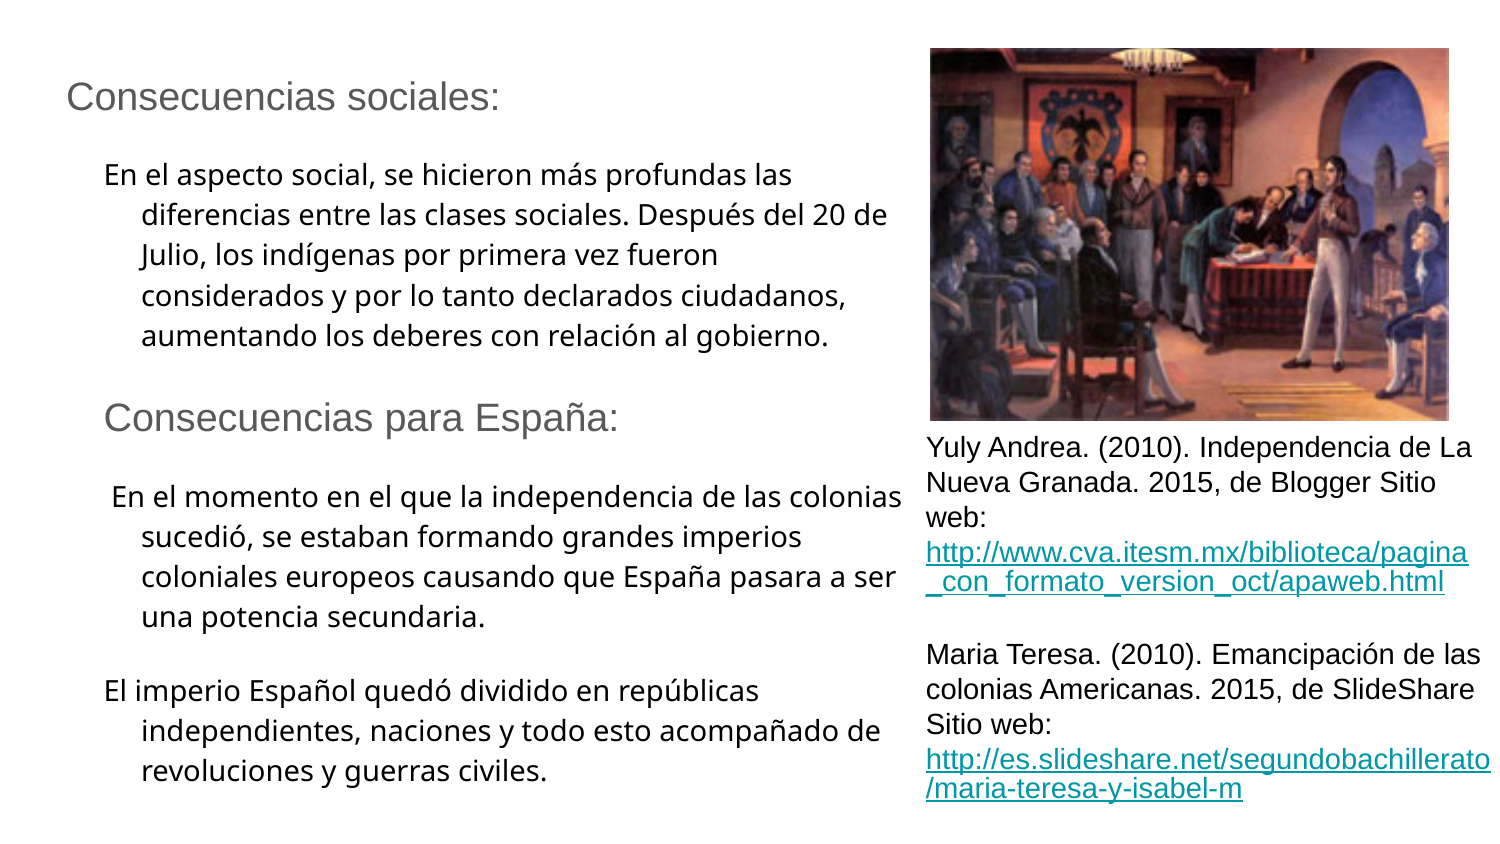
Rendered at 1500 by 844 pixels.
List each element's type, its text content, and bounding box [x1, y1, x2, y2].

list Consecuencias sociales: En el aspecto social, se hicieron más profundas las diferencias entre las clases sociales. Después del 20 de Julio, los indígenas por primera vez fueron considerados y por lo tanto declarados ciudadanos, aumentando los deberes con relación al gobierno. Consecuencias para España: En el momento en el que la independencia de las colonias sucedió, se estaban formando grandes imperios coloniales europeos causando que España pasara a ser una potencia secundaria. El imperio Español quedó dividido en repúblicas independientes, naciones y todo esto acompañado de revoluciones y guerras civiles. [51, 48, 919, 825]
text_box Yuly Andrea. (2010). Independencia de La Nueva Granada. 2015, de Blogger Sitio web: http://www.cva.itesm.mx/biblioteca/pagina_con_formato_version_oct/apaweb.html [910, 442, 1492, 590]
picture [930, 47, 1450, 421]
text_box Maria Teresa. (2010). Emancipación de las colonias Americanas. 2015, de SlideShare Sitio web: http://es.slideshare.net/segundobachillerato/maria-teresa-y-isabel-m [910, 611, 1500, 835]
